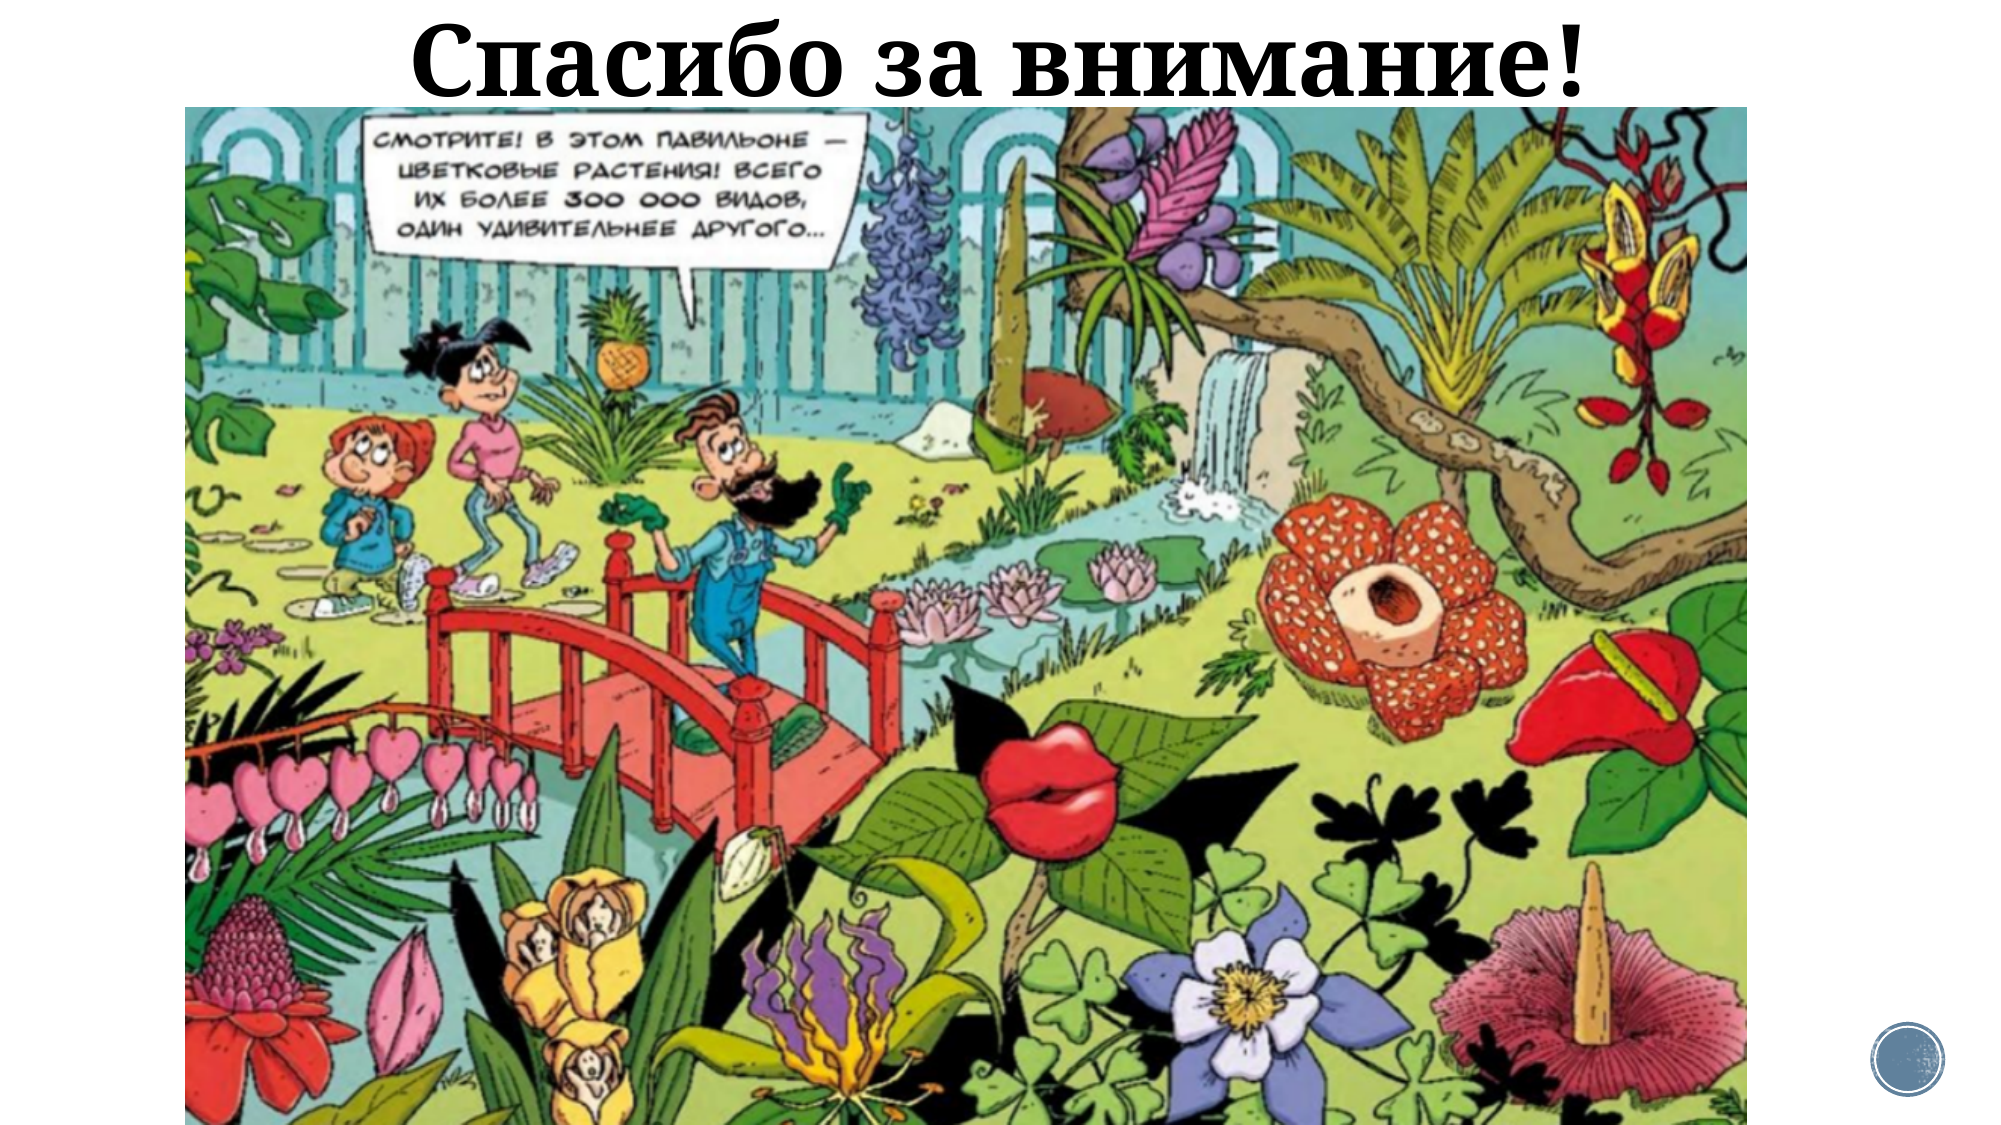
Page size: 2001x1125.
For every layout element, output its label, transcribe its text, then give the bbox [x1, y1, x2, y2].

picture [185, 107, 1747, 1125]
title Спасибо за внимание! [175, 0, 1826, 197]
